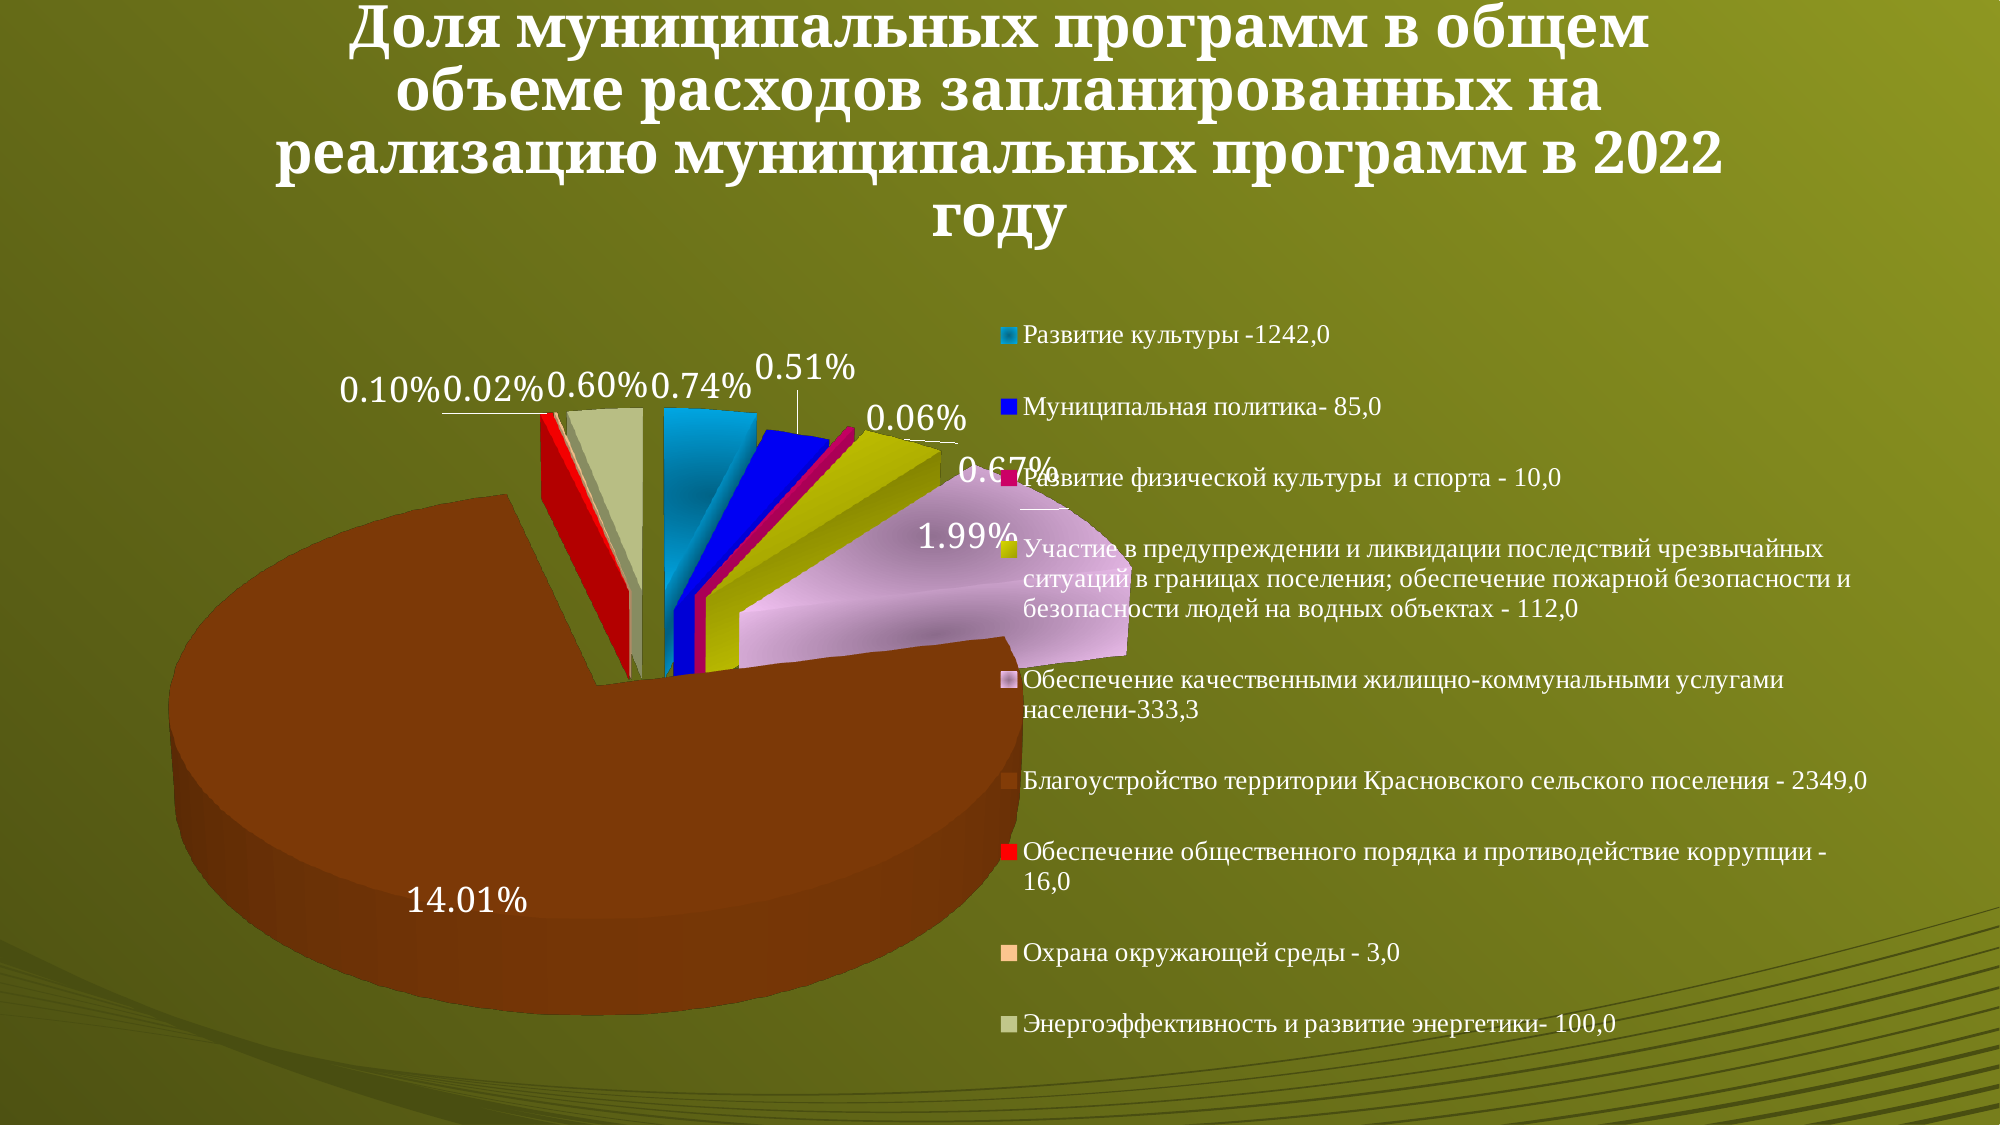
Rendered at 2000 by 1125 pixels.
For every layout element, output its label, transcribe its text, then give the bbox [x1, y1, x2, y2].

chart [66, 278, 1886, 1082]
title Доля муниципальных программ в общем объеме расходов запланированных на реализацию муниципальных программ в 2022 году [249, 65, 1750, 257]
